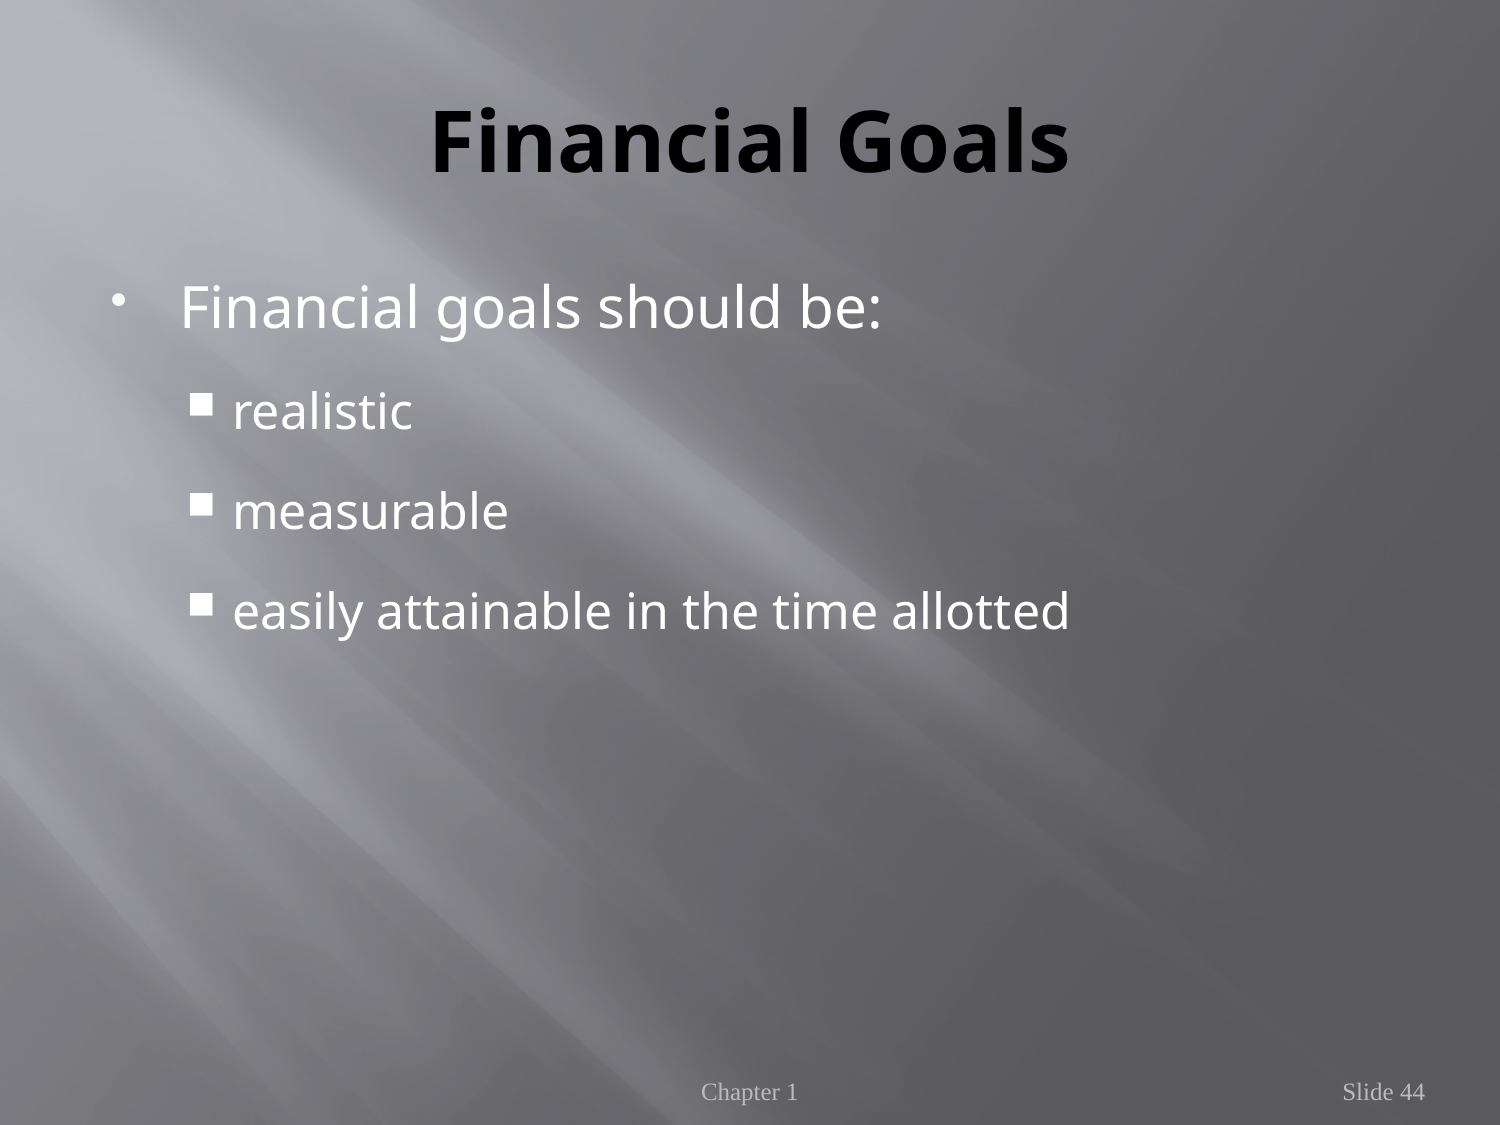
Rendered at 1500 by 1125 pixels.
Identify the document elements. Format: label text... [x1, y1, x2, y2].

footer Chapter 1 [512, 1052, 988, 1113]
title Financial Goals [75, 45, 1425, 233]
list Financial goals should be: realistic measurable easily attainable in the time allotted [75, 262, 1425, 1035]
slide_number Slide 44 [1299, 1052, 1425, 1113]
